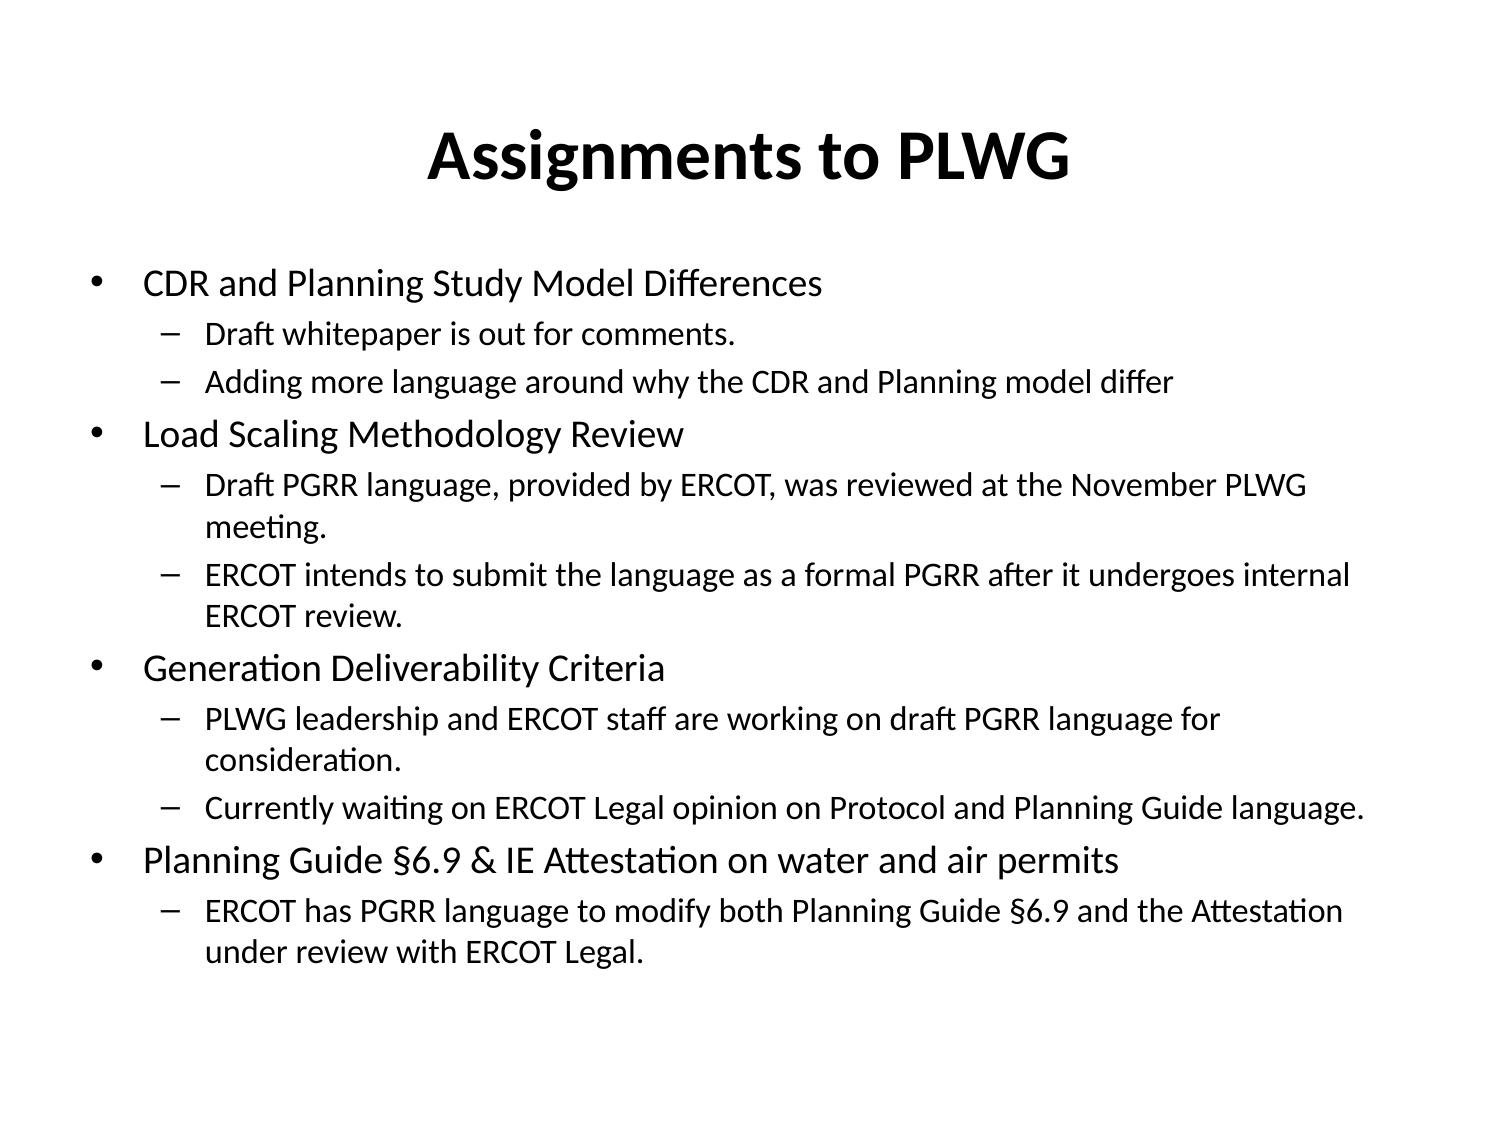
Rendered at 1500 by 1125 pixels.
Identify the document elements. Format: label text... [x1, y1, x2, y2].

title Assignments to PLWG [75, 99, 1425, 249]
list CDR and Planning Study Model Differences Draft whitepaper is out for comments. Adding more language around why the CDR and Planning model differ Load Scaling Methodology Review Draft PGRR language, provided by ERCOT, was reviewed at the November PLWG meeting. ERCOT intends to submit the language as a formal PGRR after it undergoes internal ERCOT review. Generation Deliverability Criteria PLWG leadership and ERCOT staff are working on draft PGRR language for consideration. Currently waiting on ERCOT Legal opinion on Protocol and Planning Guide language. Planning Guide §6.9 & IE Attestation on water and air permits ERCOT has PGRR language to modify both Planning Guide §6.9 and the Attestation under review with ERCOT Legal. [75, 249, 1425, 993]
